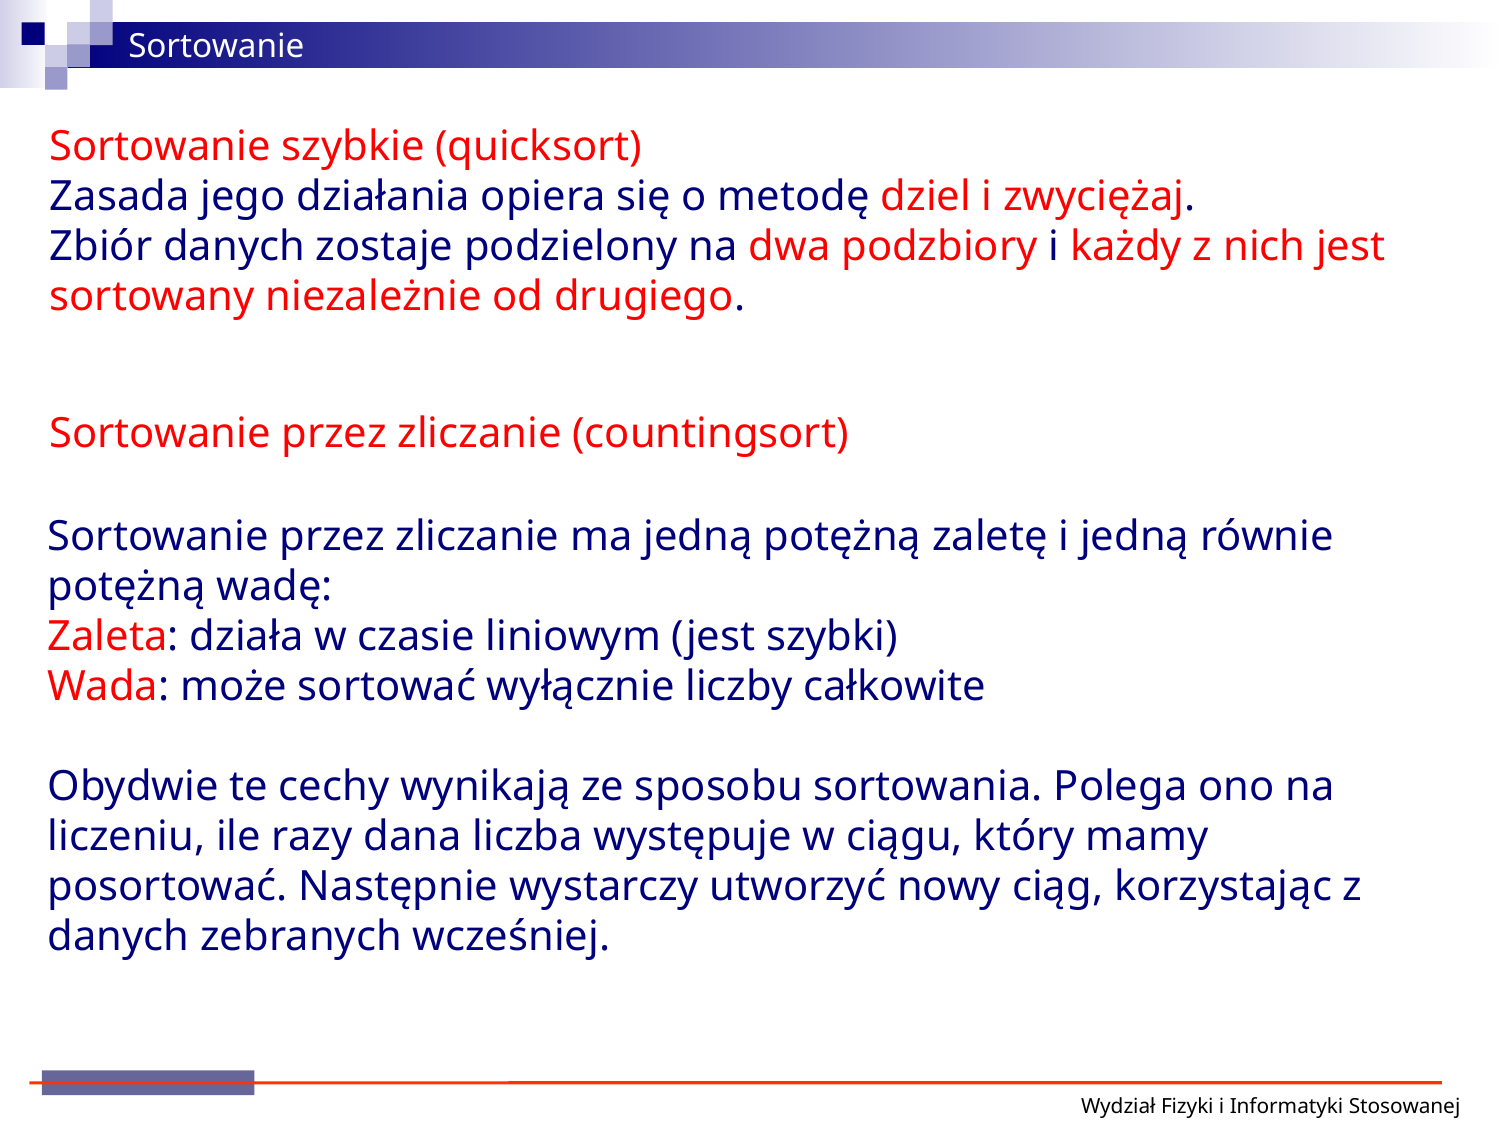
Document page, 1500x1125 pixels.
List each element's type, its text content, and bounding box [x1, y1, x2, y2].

text_box Sortowanie przez zliczanie ma jedną potężną zaletę i jedną równie potężną wadę: Zaleta: działa w czasie liniowym (jest szybki) Wada: może sortować wyłącznie liczby całkowite Obydwie te cechy wynikają ze sposobu sortowania. Polega ono na liczeniu, ile razy dana liczba występuje w ciągu, który mamy posortować. Następnie wystarczy utworzyć nowy ciąg, korzystając z danych zebranych wcześniej. [33, 501, 1460, 967]
text_box Sortowanie przez zliczanie (countingsort) [34, 398, 875, 463]
text_box Sortowanie szybkie (quicksort) Zasada jego działania opiera się o metodę dziel i zwyciężaj. Zbiór danych zostaje podzielony na dwa podzbiory i każdy z nich jest sortowany niezależnie od drugiego. [34, 111, 1460, 326]
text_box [29, 1070, 1443, 1096]
text_box Sortowanie [113, 16, 749, 71]
text_box Wydział Fizyki i Informatyki Stosowanej [1066, 1084, 1476, 1125]
